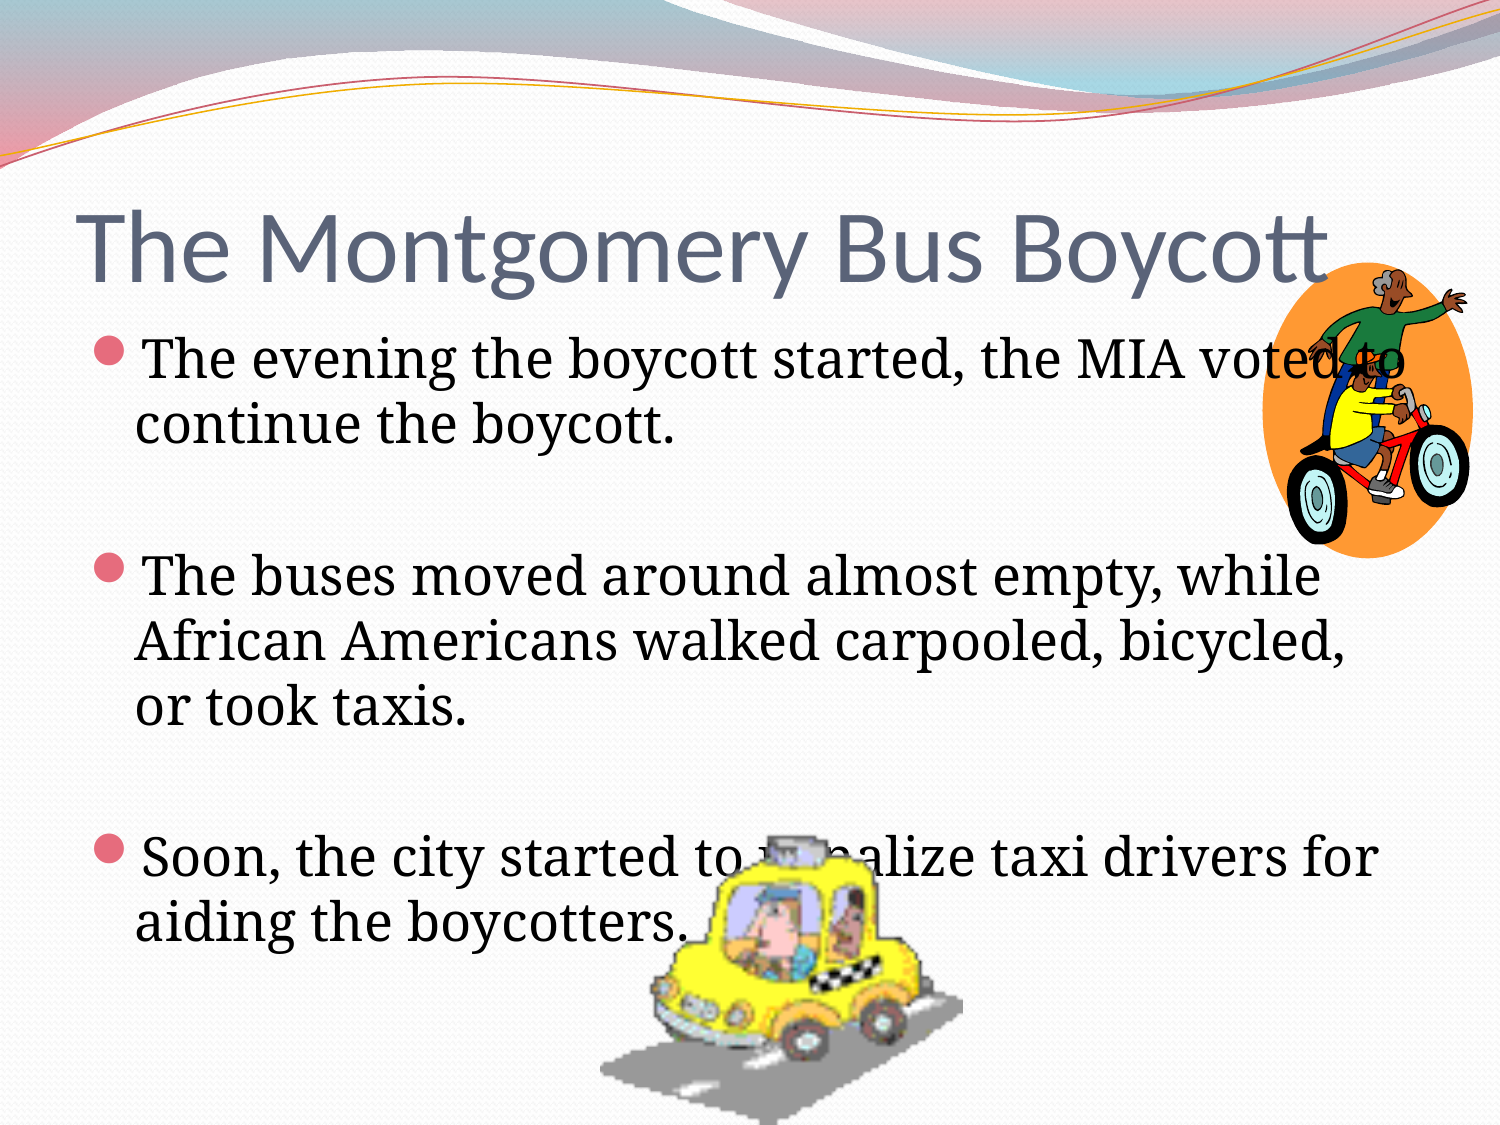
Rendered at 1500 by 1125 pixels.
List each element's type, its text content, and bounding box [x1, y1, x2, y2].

list The evening the boycott started, the MIA voted to continue the boycott. The buses moved around almost empty, while African Americans walked carpooled, bicycled, or took taxis. Soon, the city started to penalize taxi drivers for aiding the boycotters. [75, 317, 1425, 1038]
picture [599, 812, 963, 1125]
title The Montgomery Bus Boycott [75, 115, 1425, 303]
picture [1262, 262, 1474, 559]
